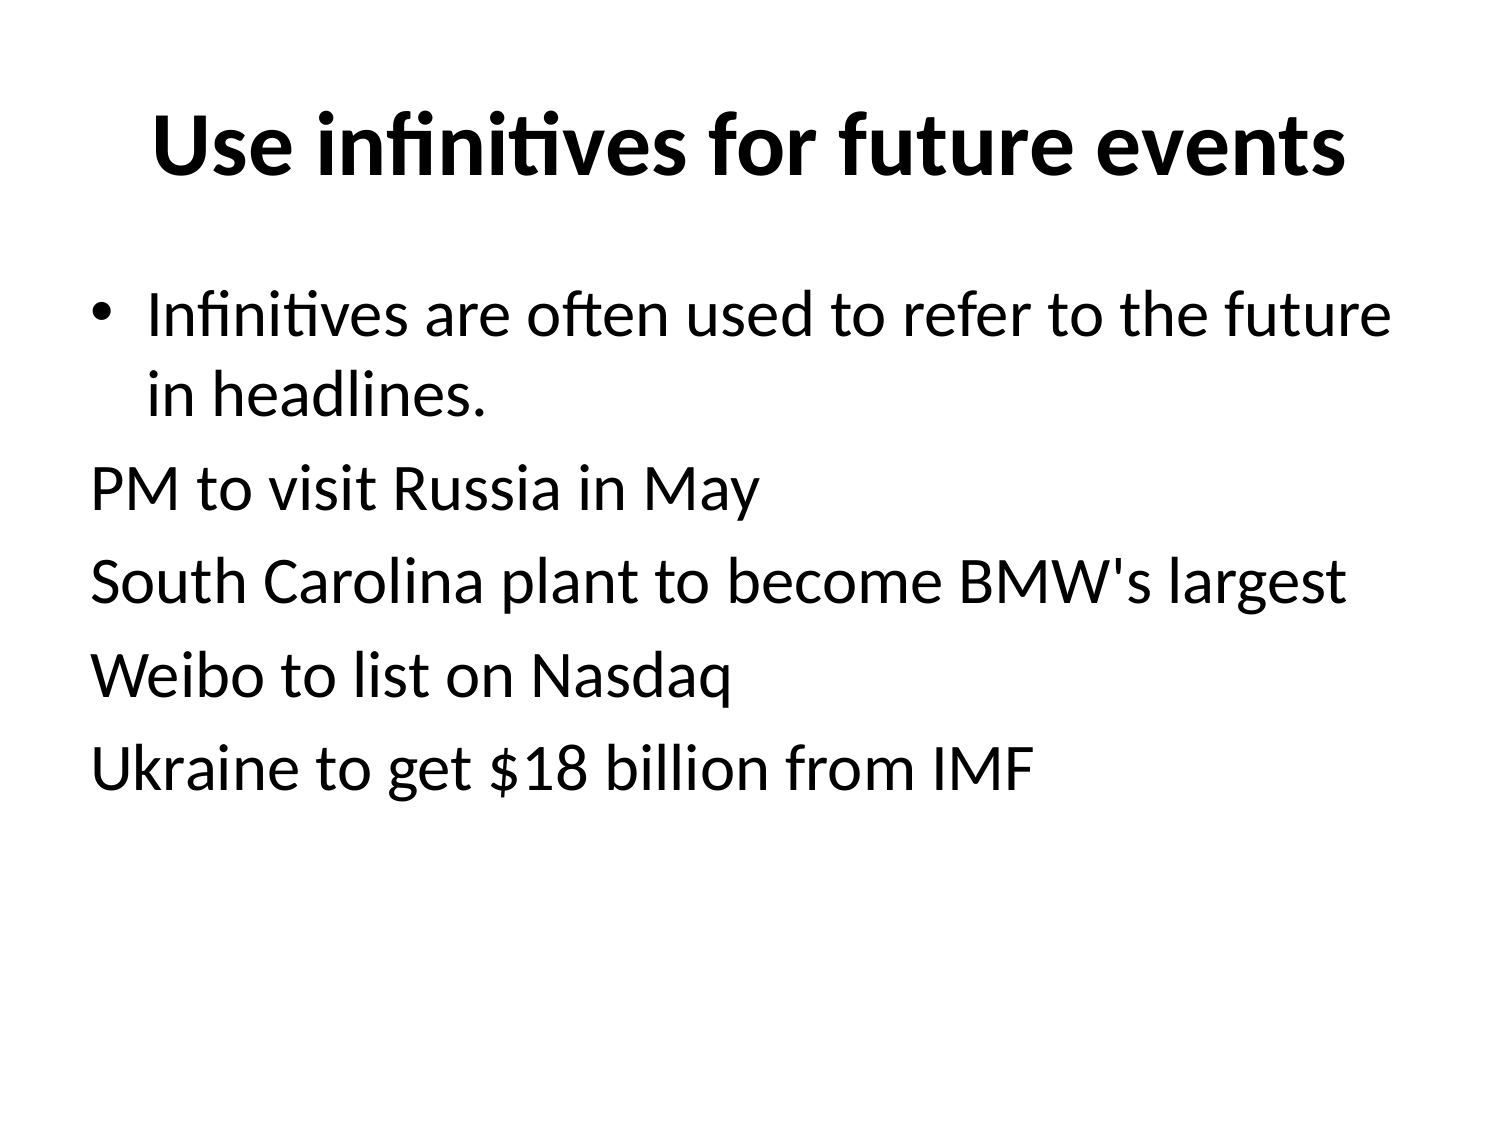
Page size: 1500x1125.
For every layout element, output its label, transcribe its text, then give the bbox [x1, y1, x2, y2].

title Use infinitives for future events [75, 45, 1425, 233]
list Infinitives are often used to refer to the future in headlines. PM to visit Russia in May South Carolina plant to become BMW's largest Weibo to list on Nasdaq Ukraine to get $18 billion from IMF [75, 262, 1425, 1005]
